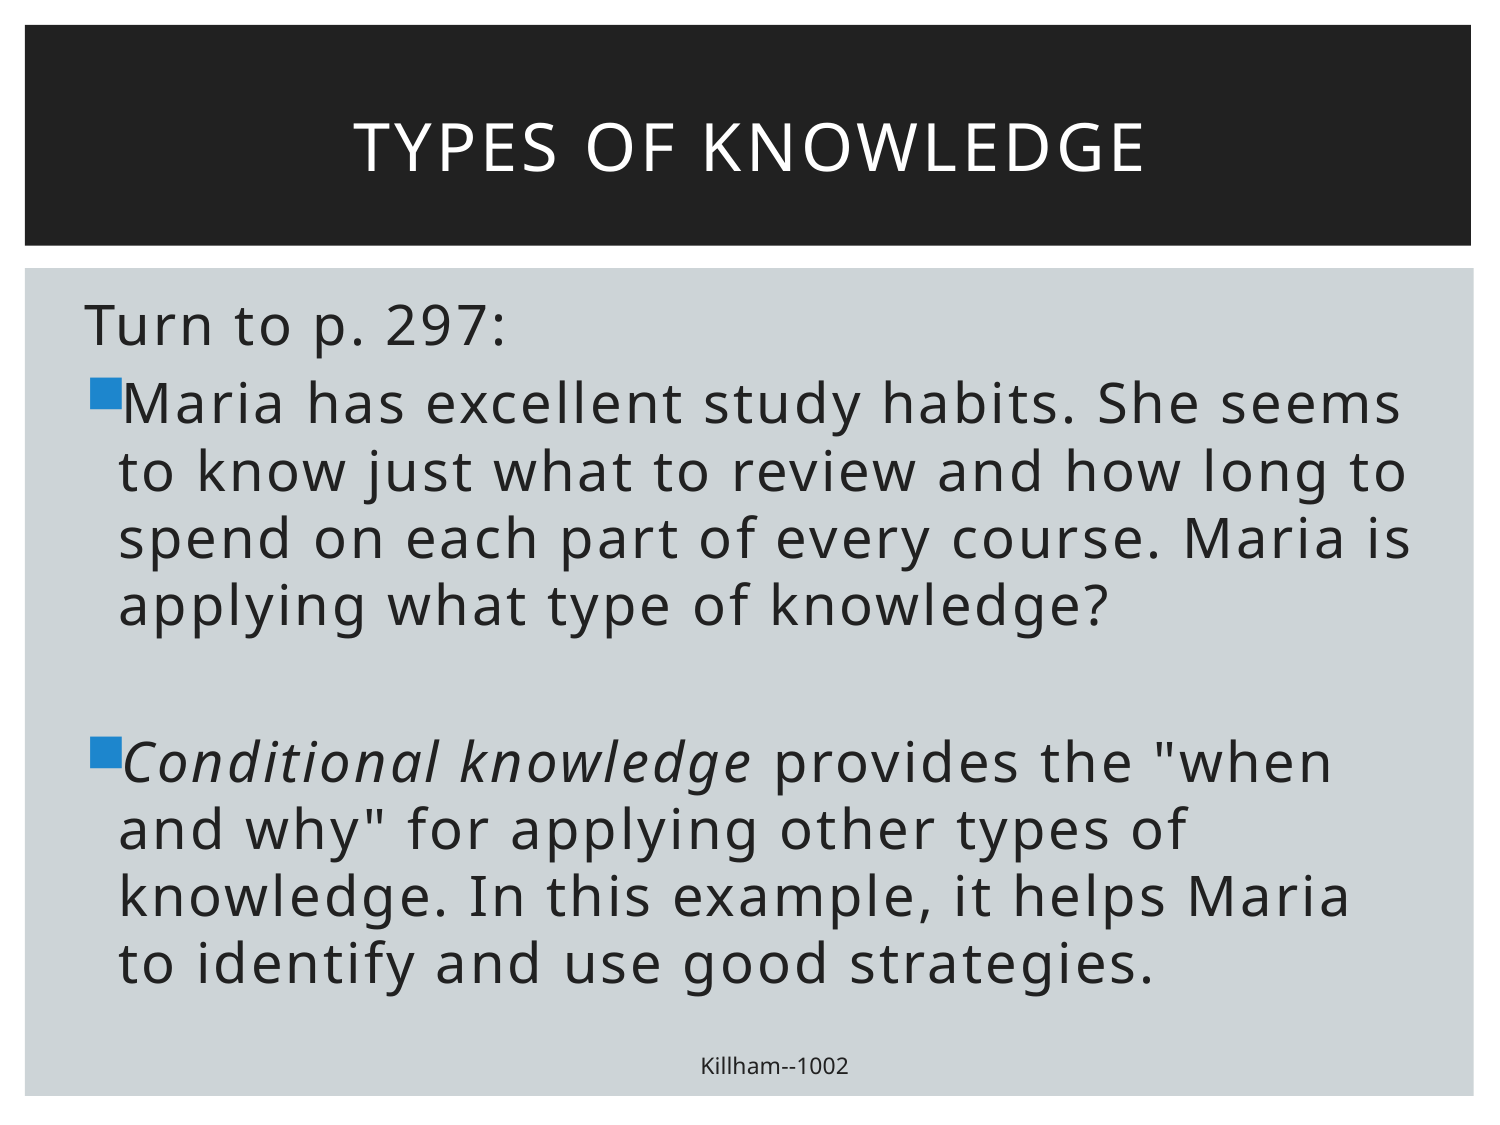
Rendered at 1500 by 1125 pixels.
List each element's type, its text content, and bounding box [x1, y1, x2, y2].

footer Killham--1002 [500, 1042, 1050, 1088]
title Types of Knowledge [62, 58, 1438, 232]
list Turn to p. 297: Maria has excellent study habits. She seems to know just what to review and how long to spend on each part of every course. Maria is applying what type of knowledge? Conditional knowledge provides the "when and why" for applying other types of knowledge. In this example, it helps Maria to identify and use good strategies. [62, 281, 1442, 1005]
